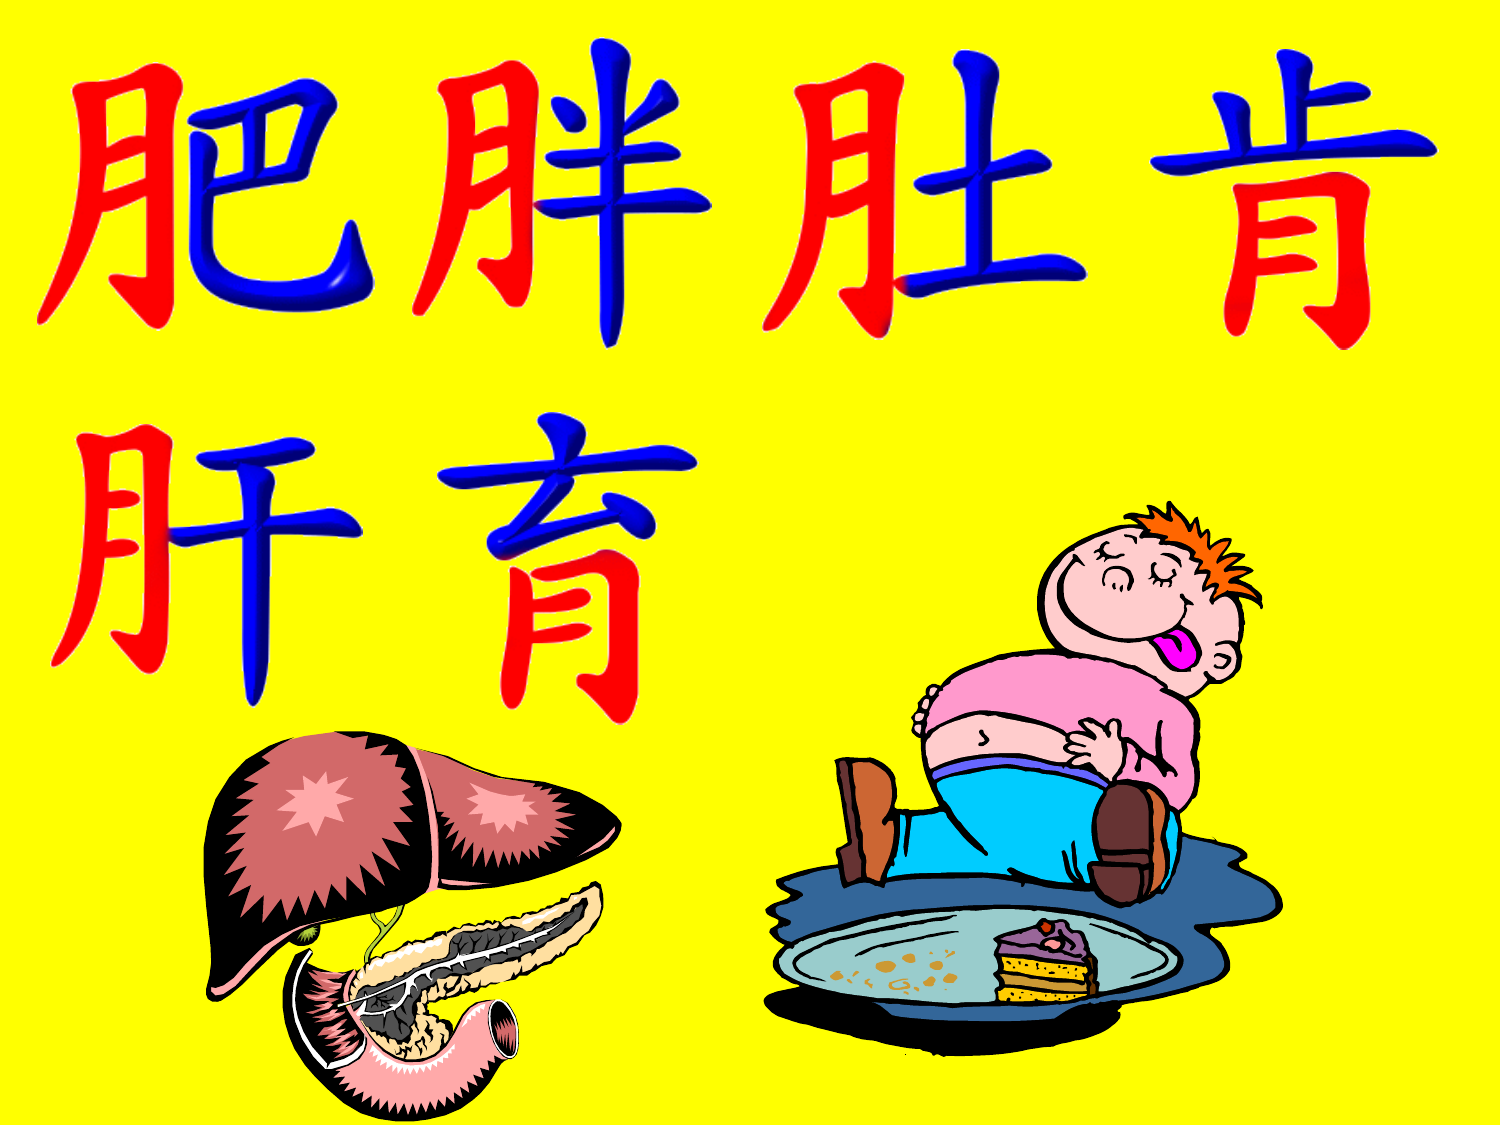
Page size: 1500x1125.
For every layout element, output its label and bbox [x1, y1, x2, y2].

picture [762, 499, 1284, 1060]
picture [37, 62, 376, 331]
picture [437, 412, 699, 726]
picture [49, 424, 363, 708]
picture [412, 37, 712, 351]
picture [762, 49, 1088, 341]
picture [1149, 49, 1439, 351]
picture [199, 727, 626, 1125]
